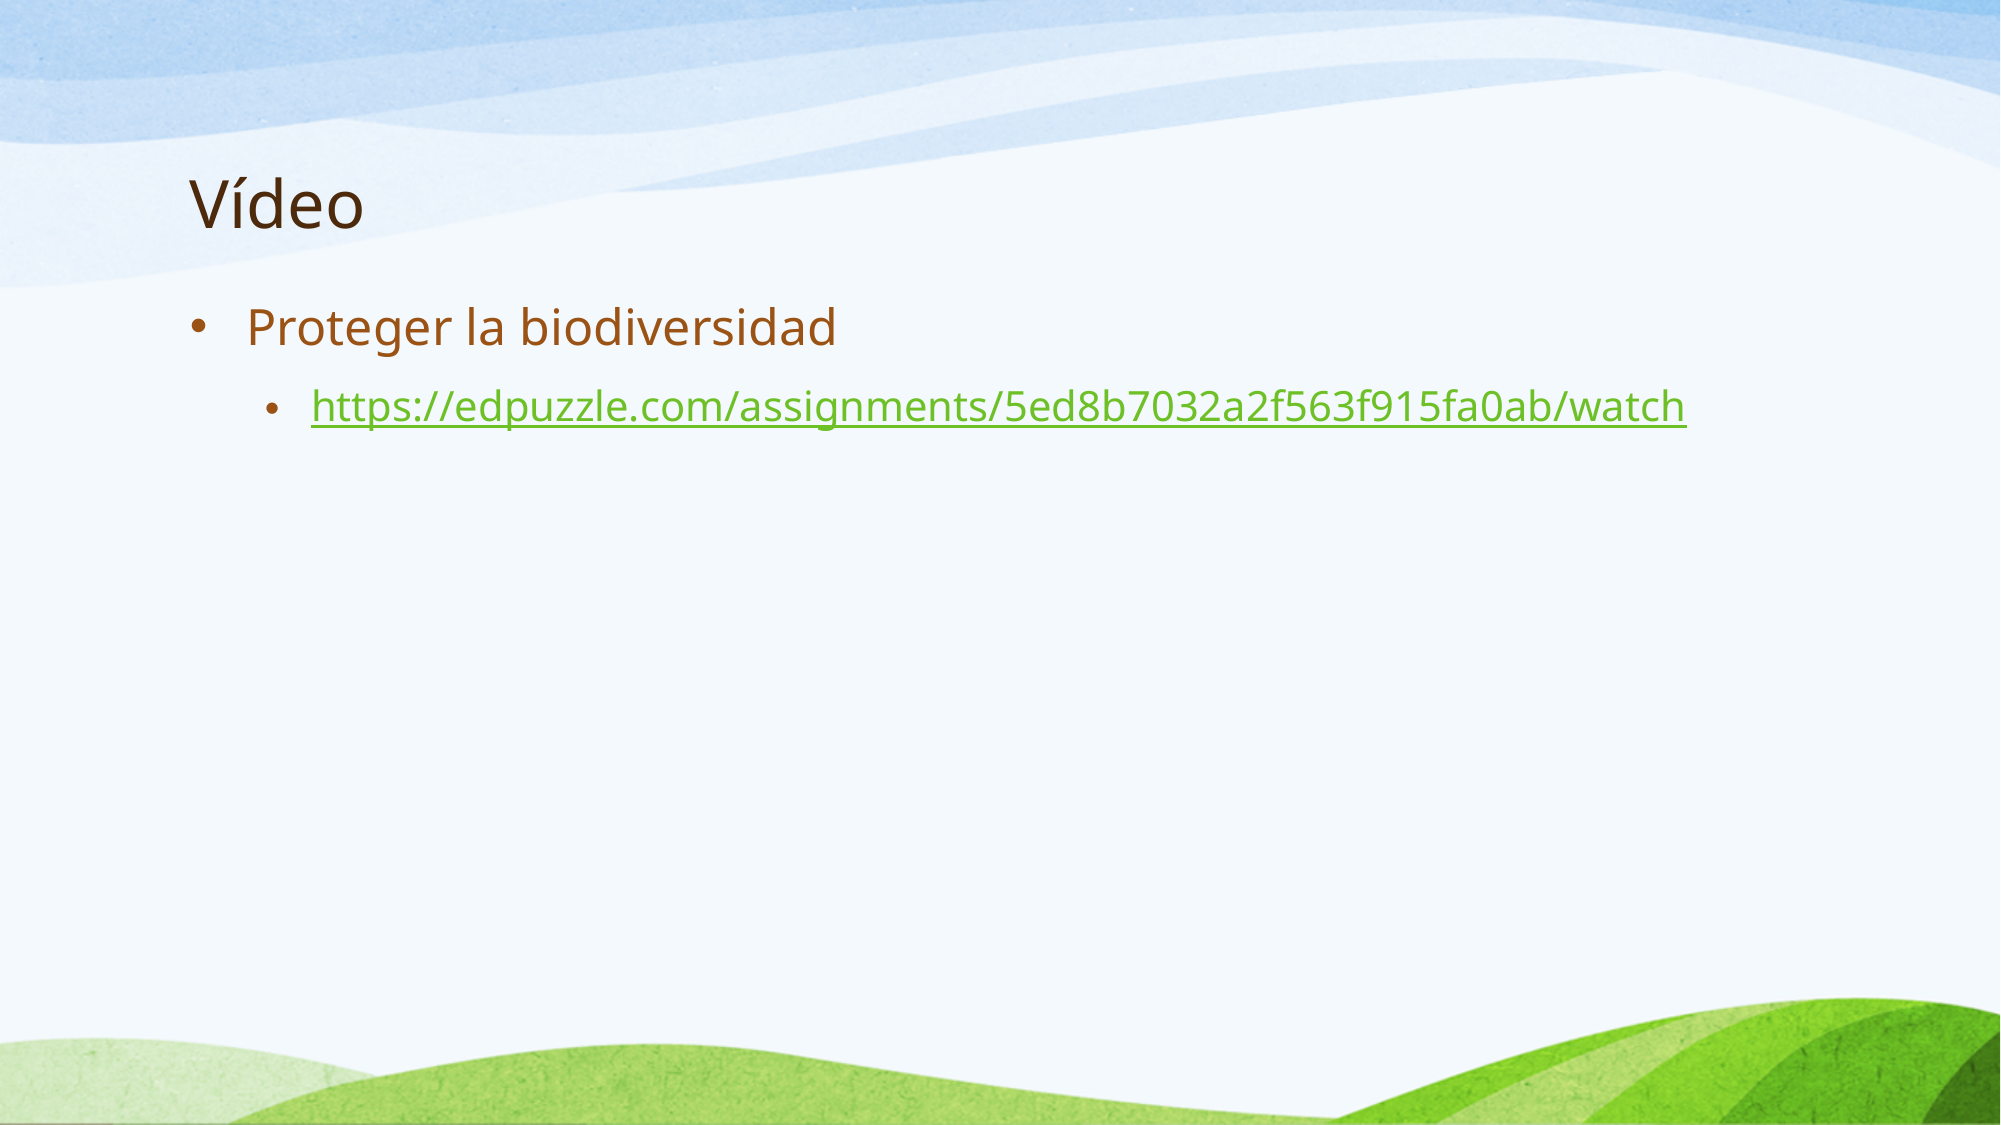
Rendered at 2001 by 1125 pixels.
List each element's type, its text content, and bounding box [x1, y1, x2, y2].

picture [0, 0, 2001, 1125]
title Vídeo [174, 50, 1825, 250]
list Proteger la biodiversidad https://edpuzzle.com/assignments/5ed8b7032a2f563f915fa0ab/watch [174, 287, 1825, 982]
